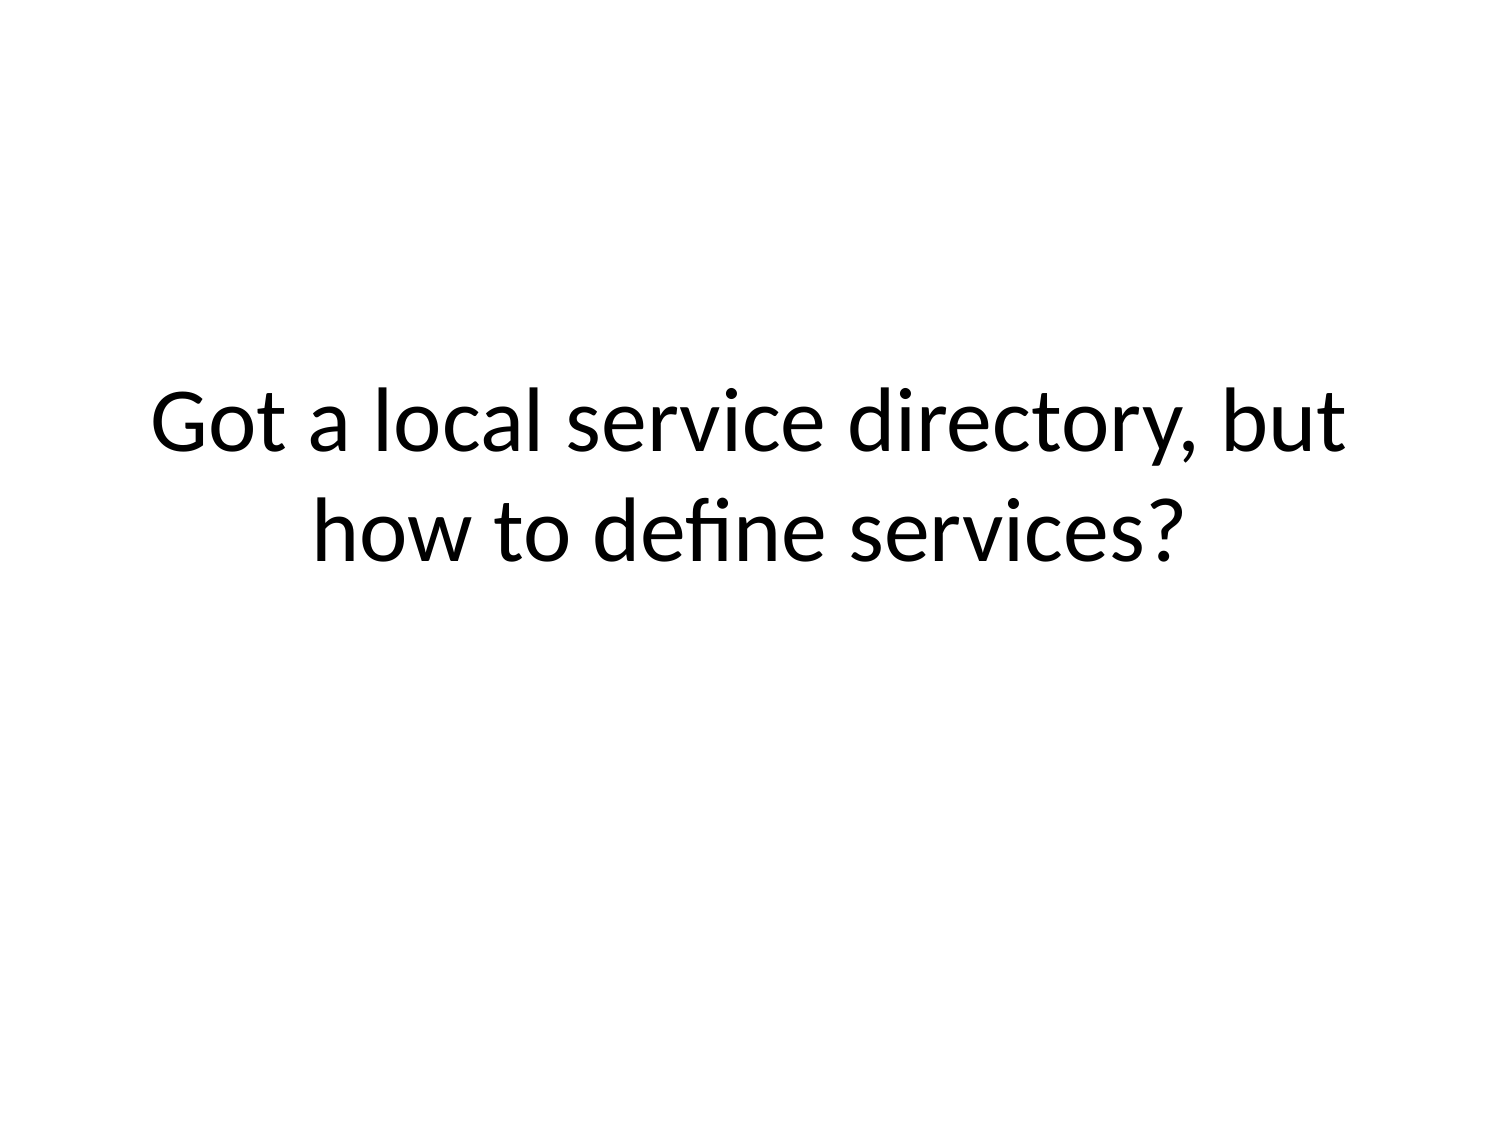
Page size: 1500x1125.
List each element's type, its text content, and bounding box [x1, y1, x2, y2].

title Got a local service directory, but how to define services? [112, 349, 1388, 591]
